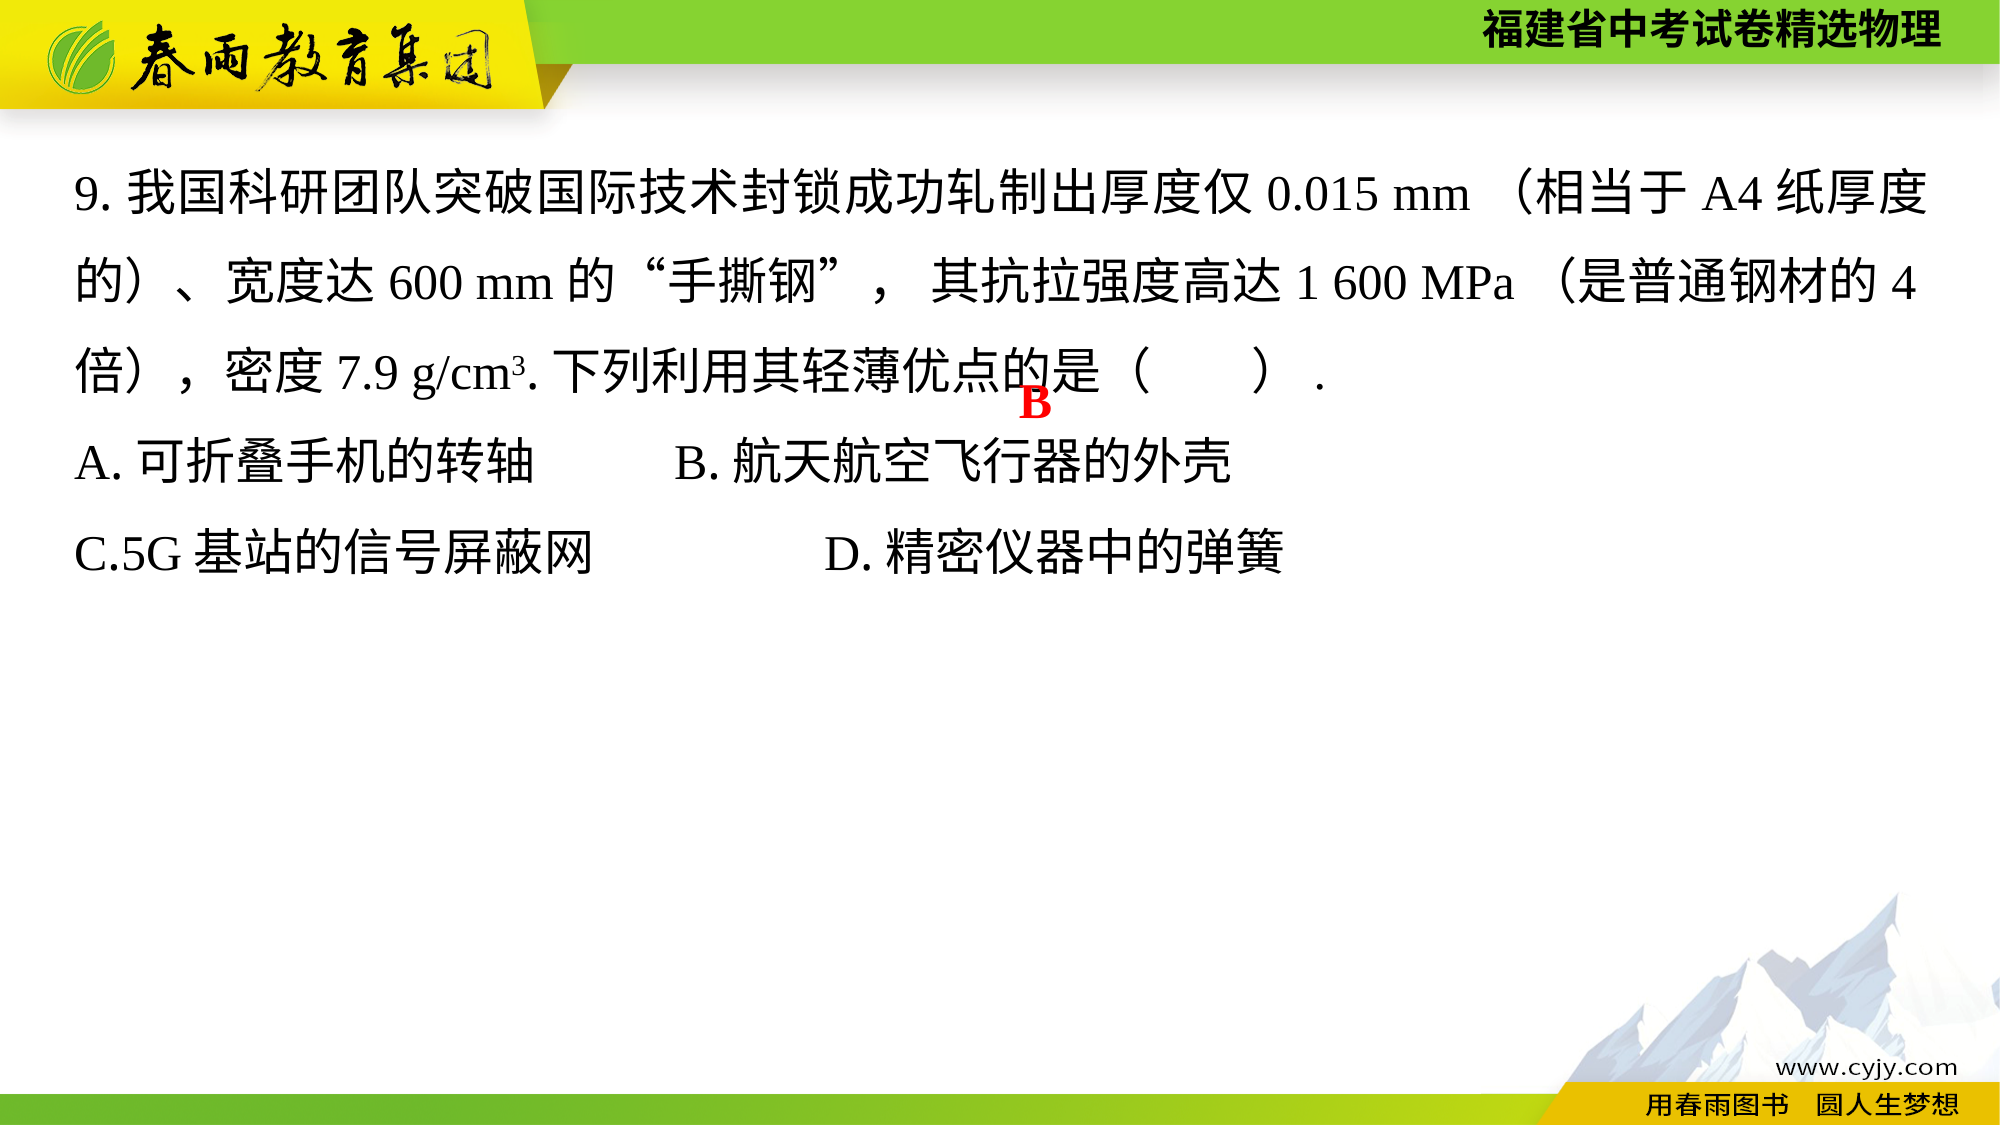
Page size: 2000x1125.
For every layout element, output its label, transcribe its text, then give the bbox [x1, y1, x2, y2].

text_box B [1004, 361, 1069, 437]
picture [0, 0, 2000, 1125]
